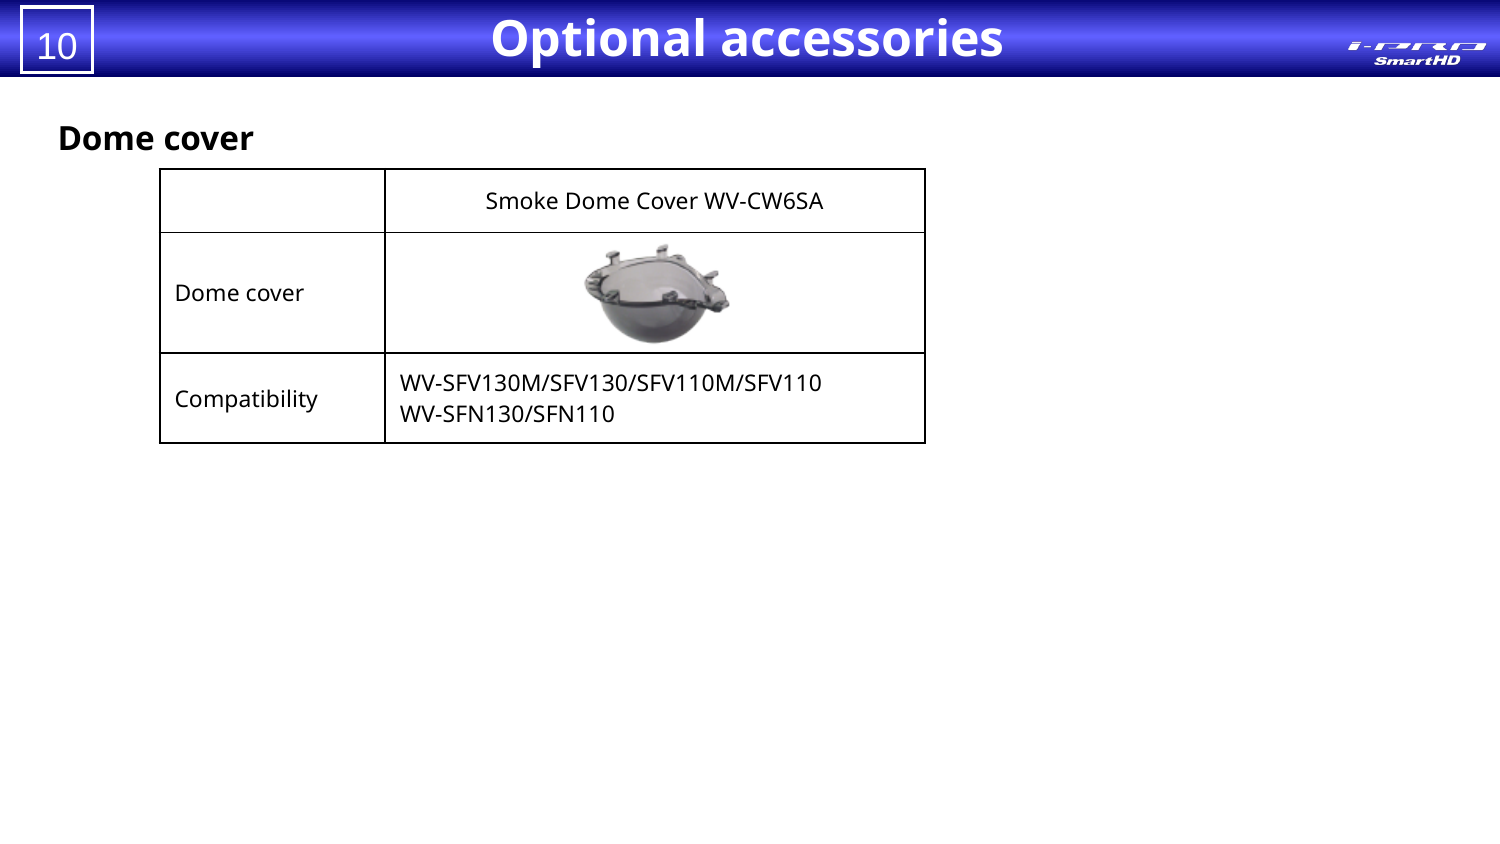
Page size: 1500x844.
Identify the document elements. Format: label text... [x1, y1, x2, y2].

text_box Dome cover [42, 109, 270, 164]
table_cell WV-SFV130M/SFV130/SFV110M/SFV110 WV-SFN130/SFN110 [386, 354, 924, 442]
table_cell Compatibility [161, 354, 384, 442]
table_cell [386, 233, 924, 352]
table_header [161, 170, 384, 232]
title Optional accessories [0, 0, 1500, 77]
table_cell Dome cover [161, 233, 384, 352]
table_header Smoke Dome Cover WV-CW6SA [386, 170, 924, 232]
picture [567, 236, 745, 354]
